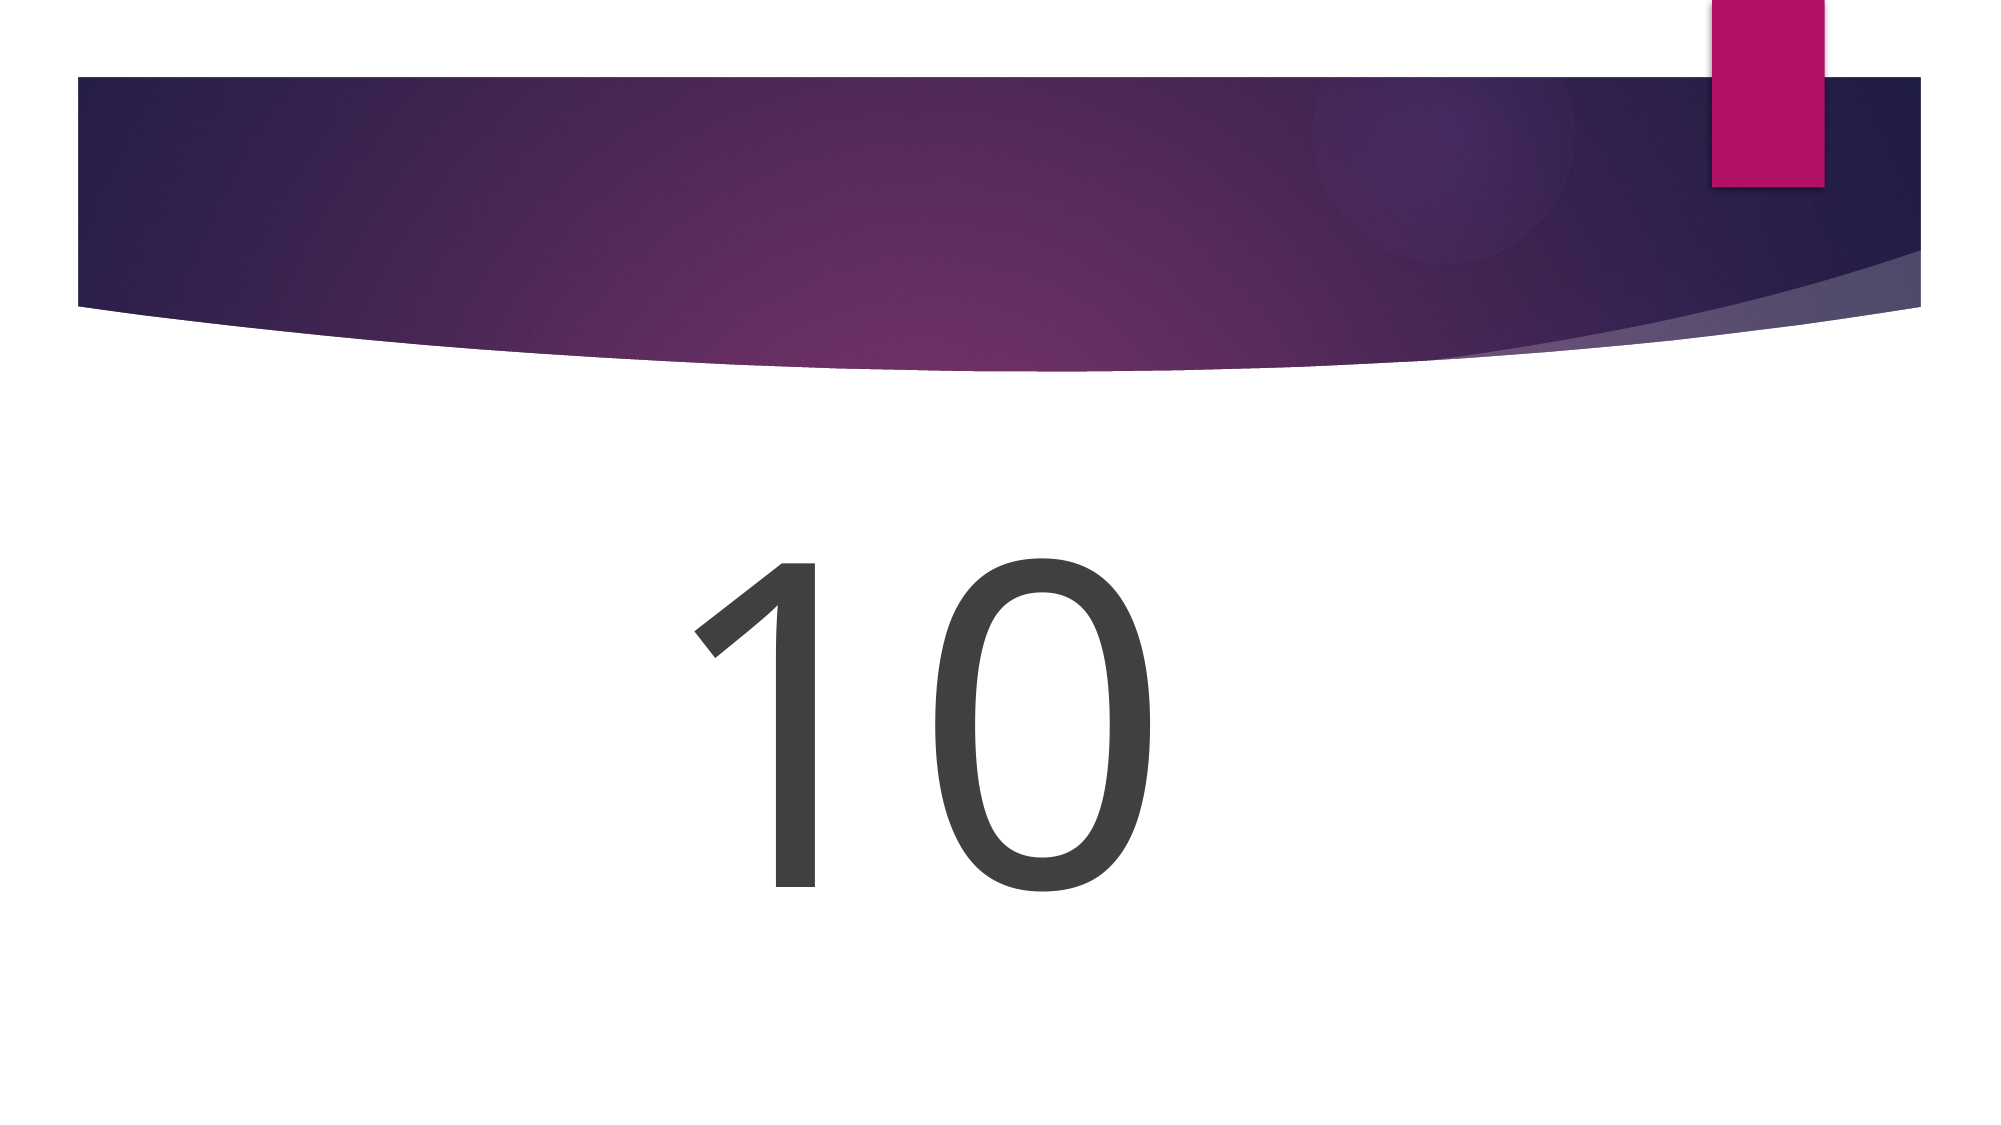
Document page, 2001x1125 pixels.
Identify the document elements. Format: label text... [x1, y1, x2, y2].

list 10 [189, 427, 1638, 988]
